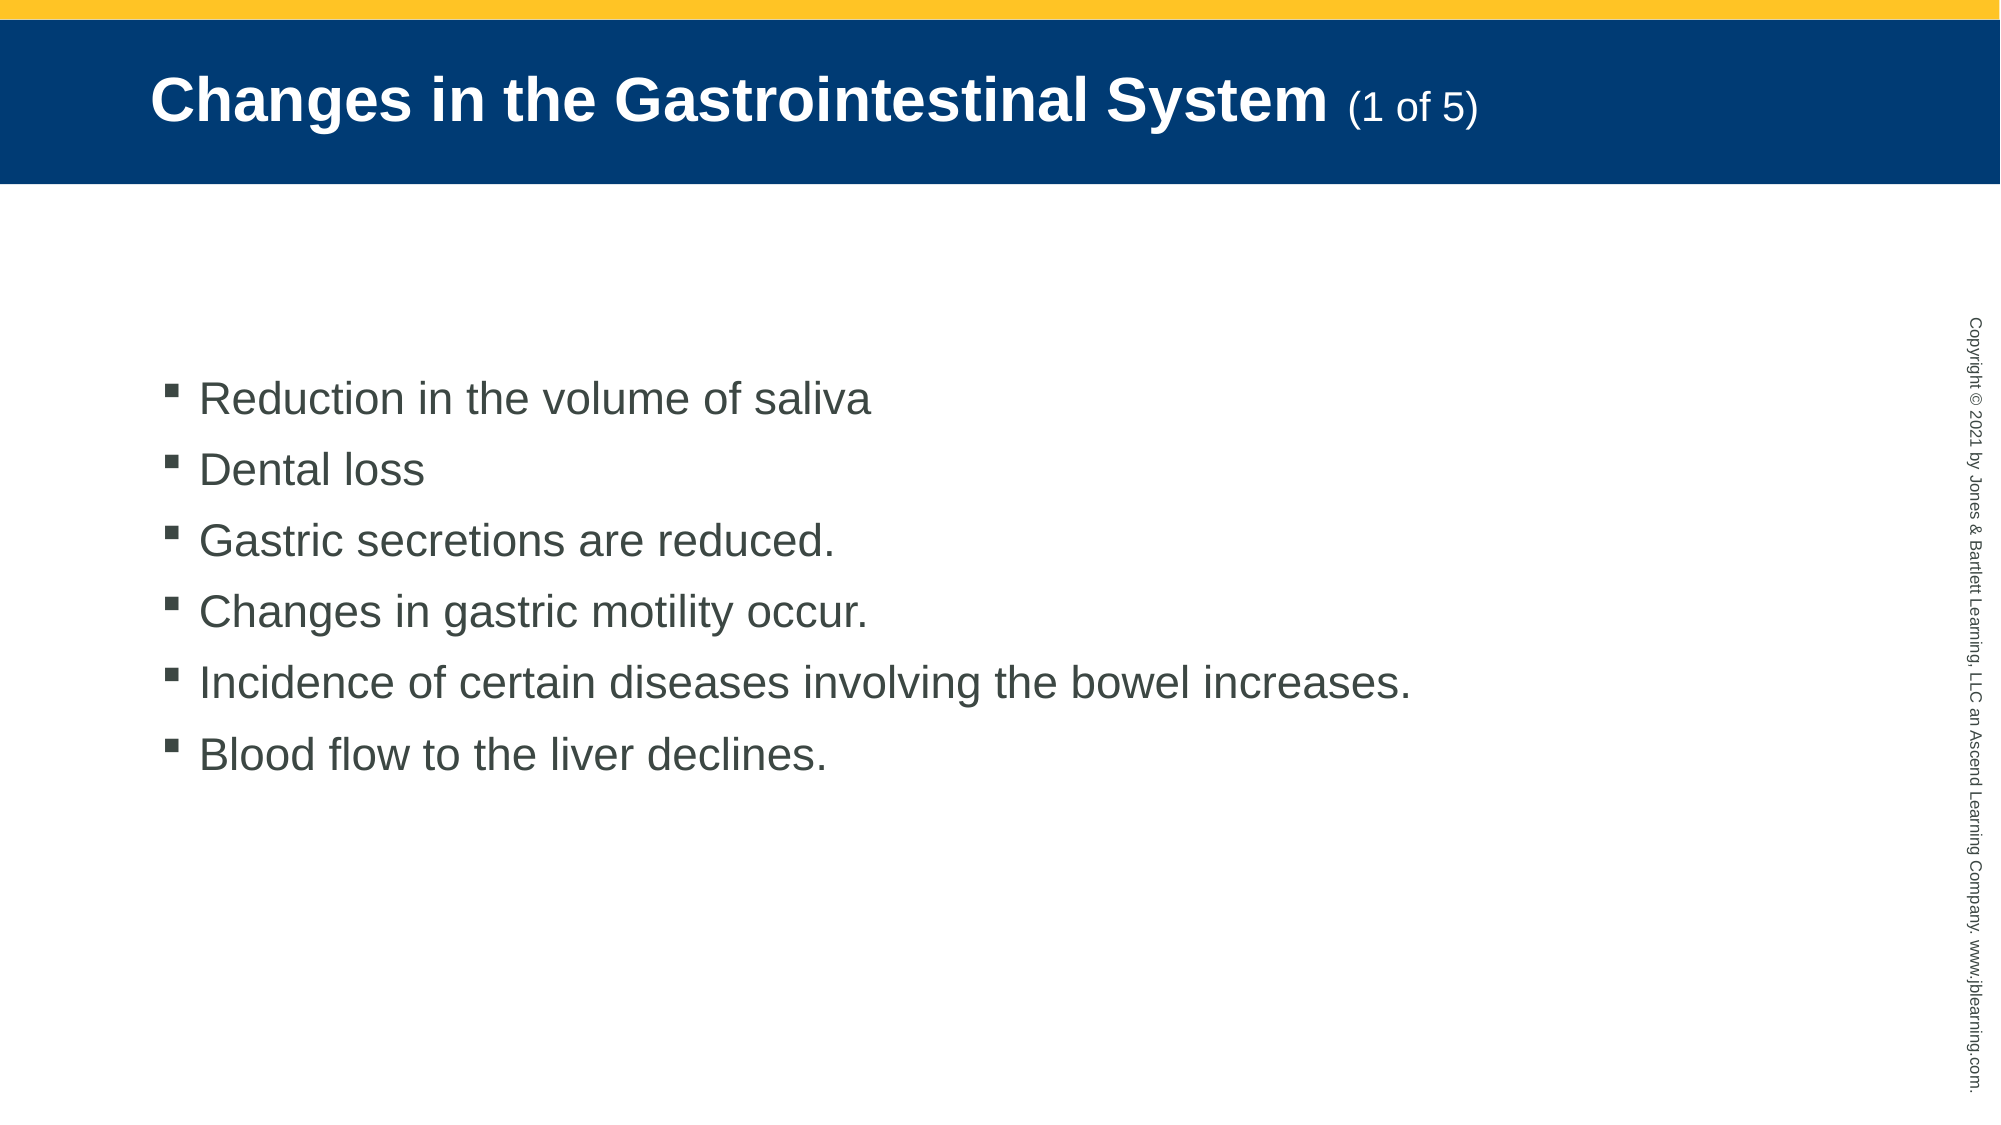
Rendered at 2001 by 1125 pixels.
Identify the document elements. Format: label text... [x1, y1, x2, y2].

list Reduction in the volume of saliva Dental loss Gastric secretions are reduced. Changes in gastric motility occur. Incidence of certain diseases involving the bowel increases. Blood flow to the liver declines. [146, 361, 1859, 1016]
title Changes in the Gastrointestinal System (1 of 5) [0, 19, 2000, 185]
